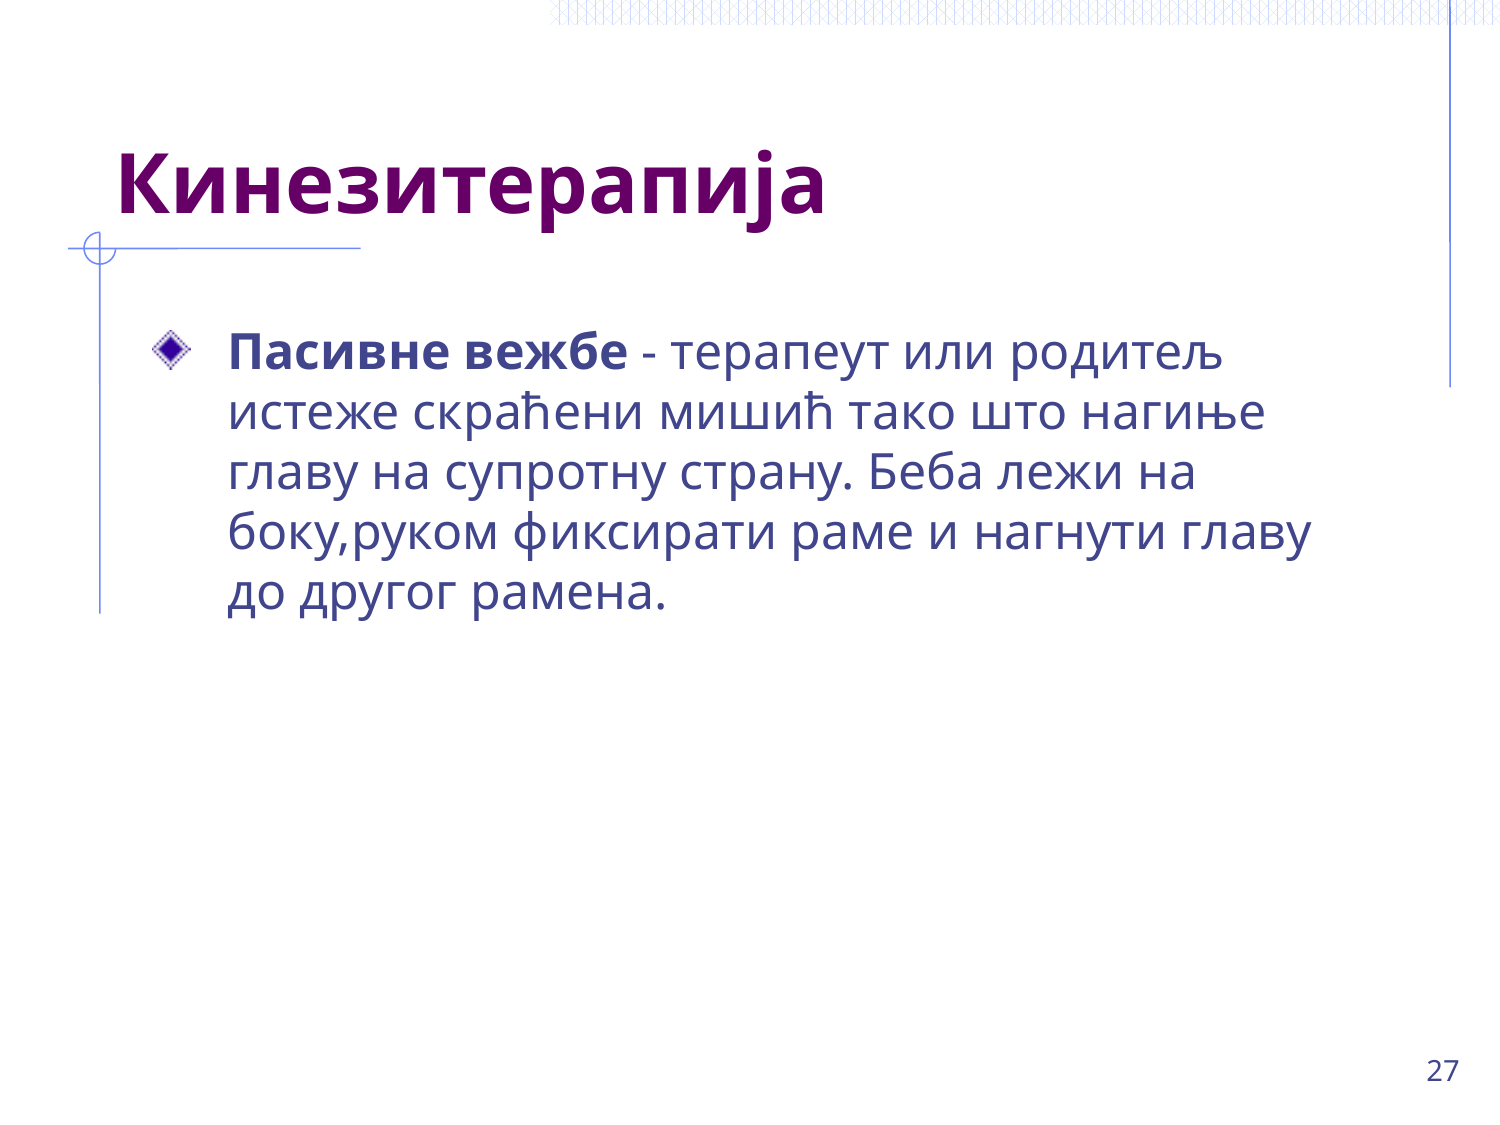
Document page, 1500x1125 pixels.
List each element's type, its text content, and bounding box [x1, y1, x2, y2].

title Кинезитерапија [99, 49, 1376, 238]
list Пасивне вежбе - терапеут или родитељ истеже скраћени мишић тако што нагиње главу на супротну страну. Беба лежи на боку,руком фиксирати раме и нагнути главу до другог рамена. [137, 312, 1363, 651]
slide_number 27 [1162, 1025, 1475, 1100]
picture [152, 330, 191, 370]
